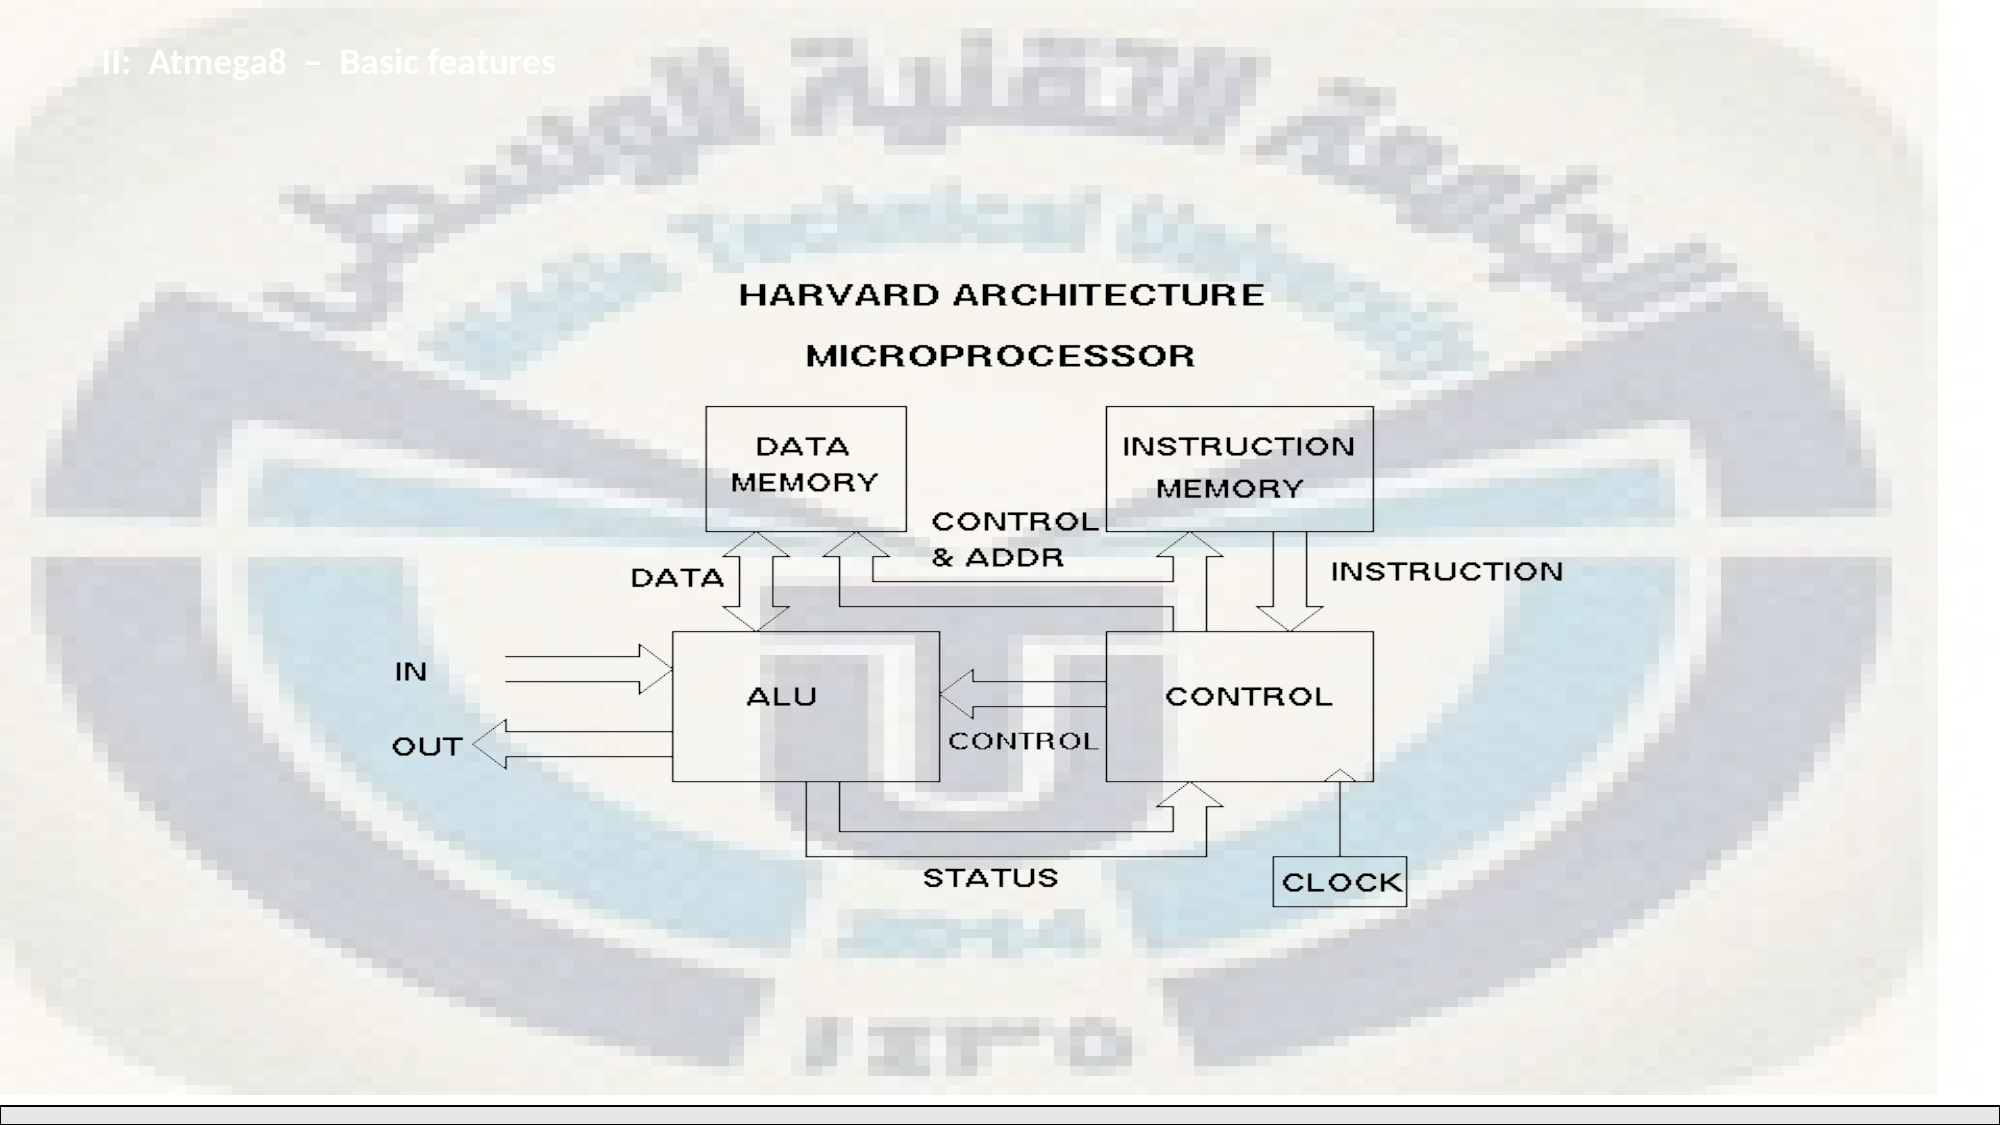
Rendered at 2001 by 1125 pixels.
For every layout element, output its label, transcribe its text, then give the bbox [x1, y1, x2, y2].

text_box Label Operator Operand[s] ;Comment INIT: mov ax, bx ; Copy contents of bx into ax Label - INIT: Operator - mov Operands - ax and bx Comment - alphanumeric string between ; and \n Not case sensitive Unlike other assemblers, destination operand is first mov is the mnemonic that the assembler translates into an opcode [0, 0, 2000, 1105]
picture [370, 267, 1573, 925]
text_box II: Atmega8 – Basic features [86, 29, 1457, 90]
text_box [0, 1105, 2000, 1125]
